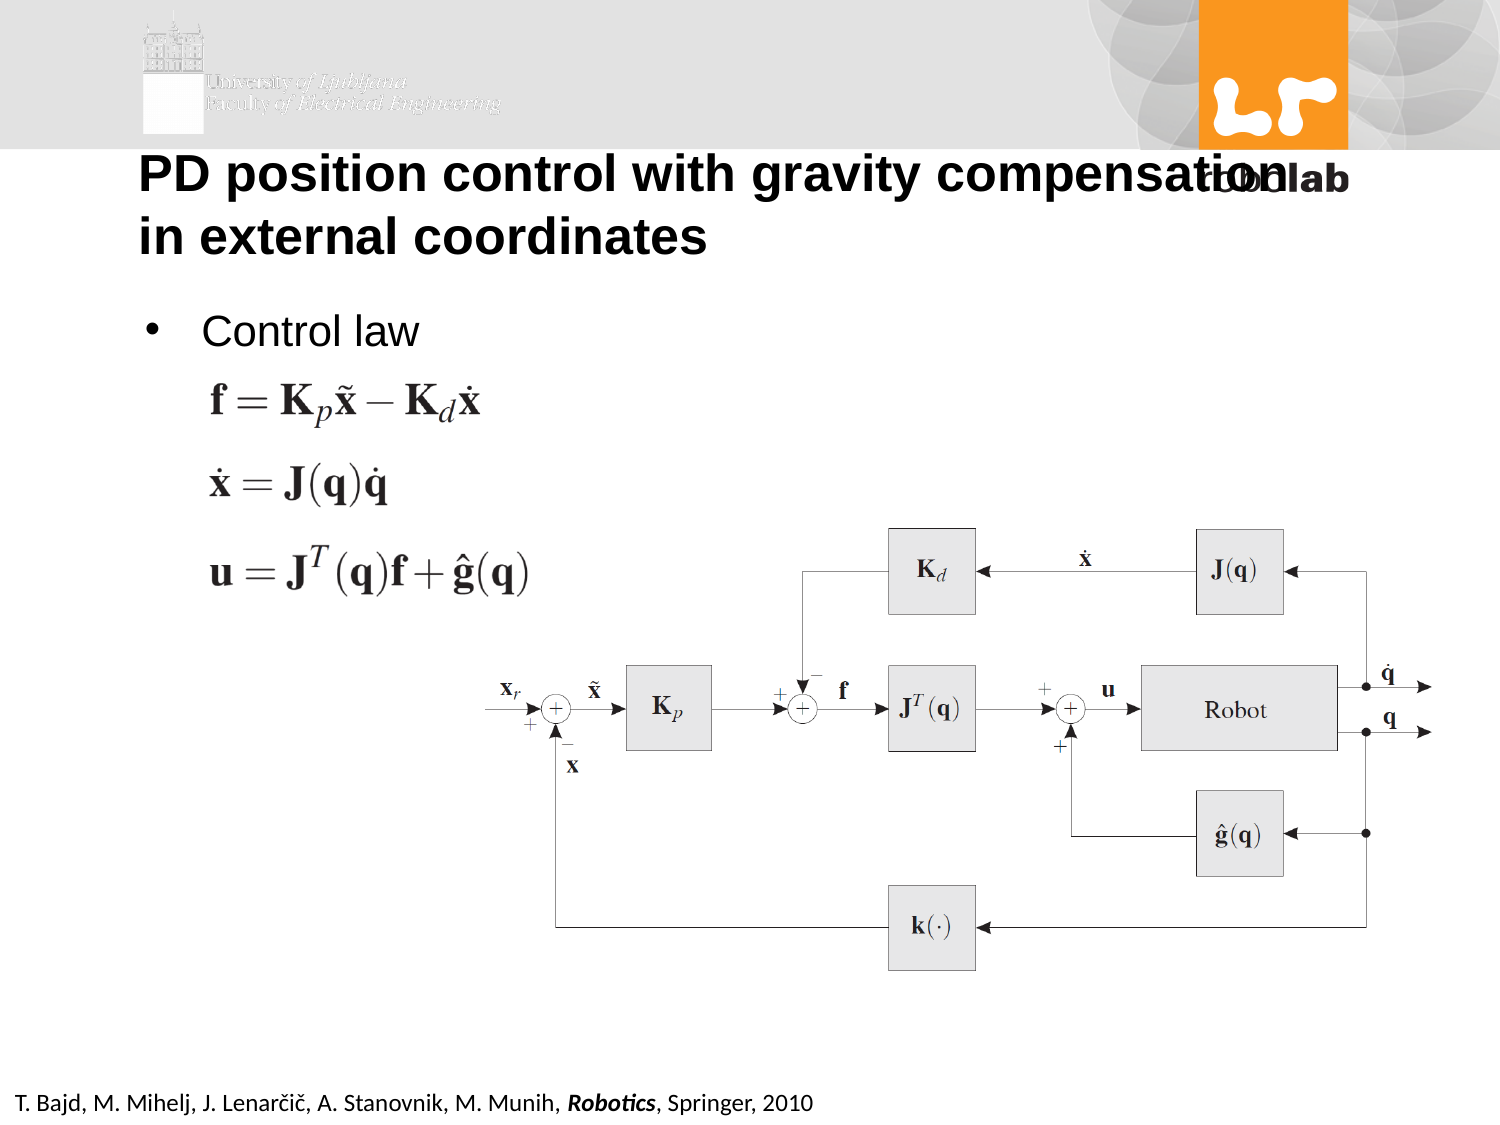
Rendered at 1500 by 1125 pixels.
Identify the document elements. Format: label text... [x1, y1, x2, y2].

picture [206, 373, 483, 433]
picture [201, 513, 1453, 986]
list Control law [129, 295, 1311, 1034]
picture [143, 10, 501, 113]
picture [200, 454, 391, 514]
picture [998, 0, 1500, 196]
title PD position control with gravity compensation in external coordinates [123, 113, 1306, 291]
